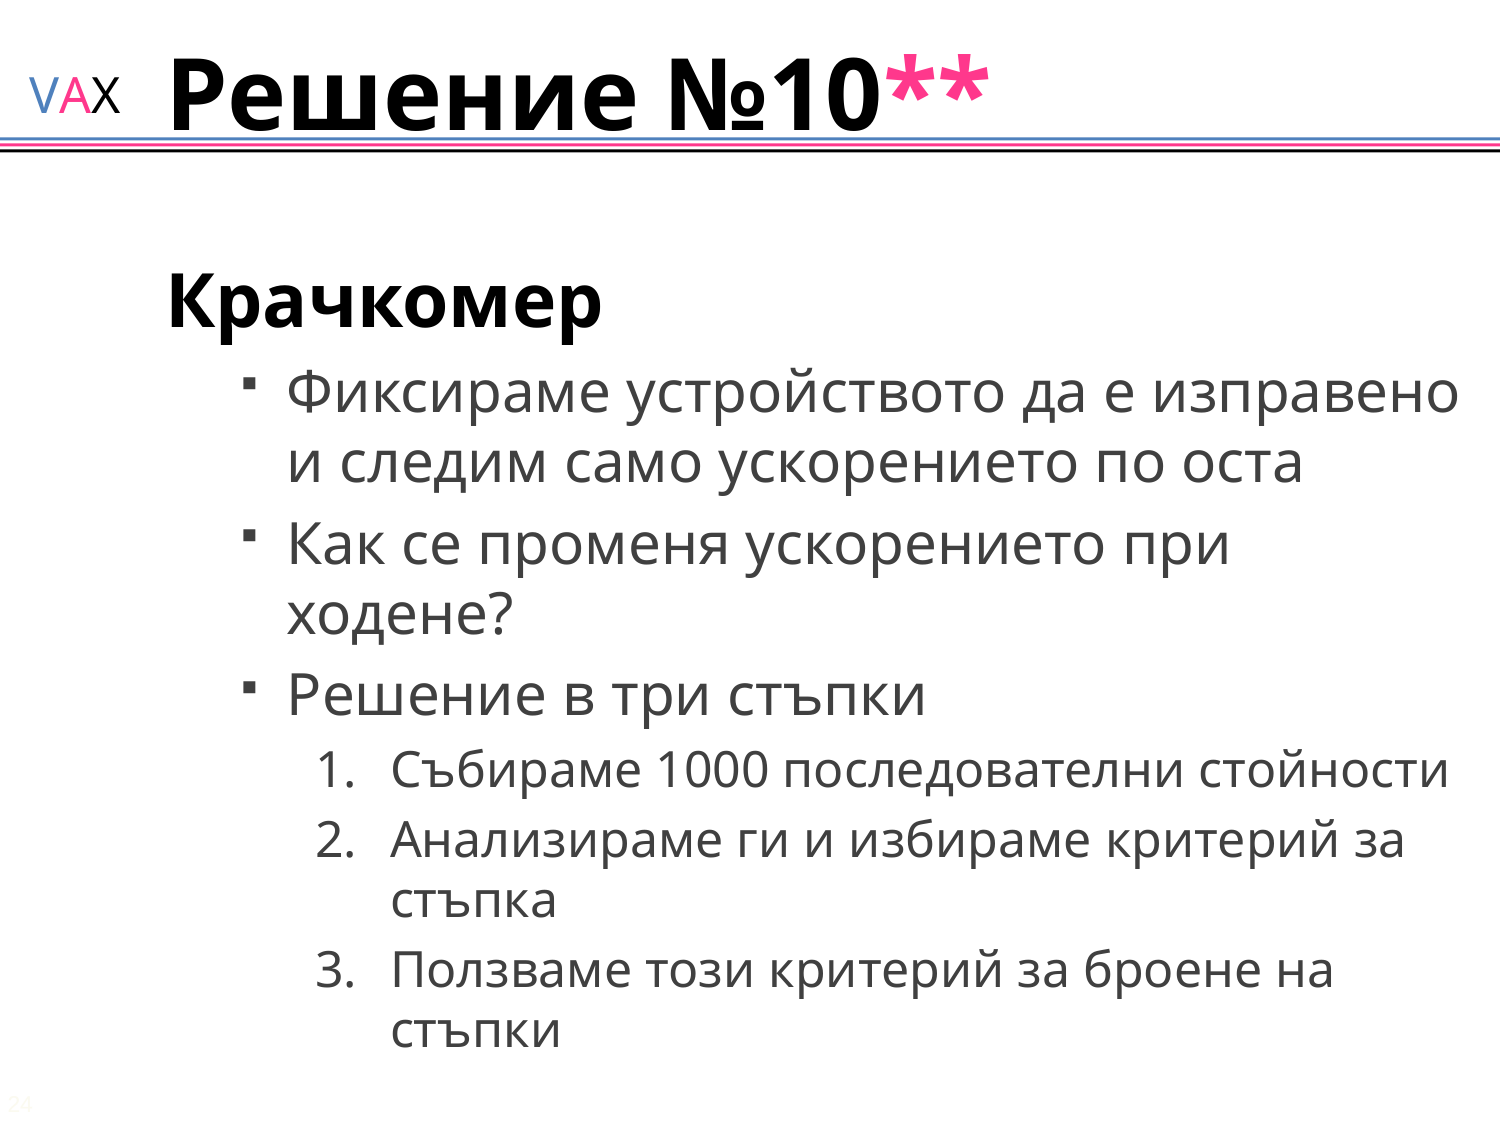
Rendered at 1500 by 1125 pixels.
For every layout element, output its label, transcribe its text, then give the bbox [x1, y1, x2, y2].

title Решение №10** [0, 37, 1500, 144]
